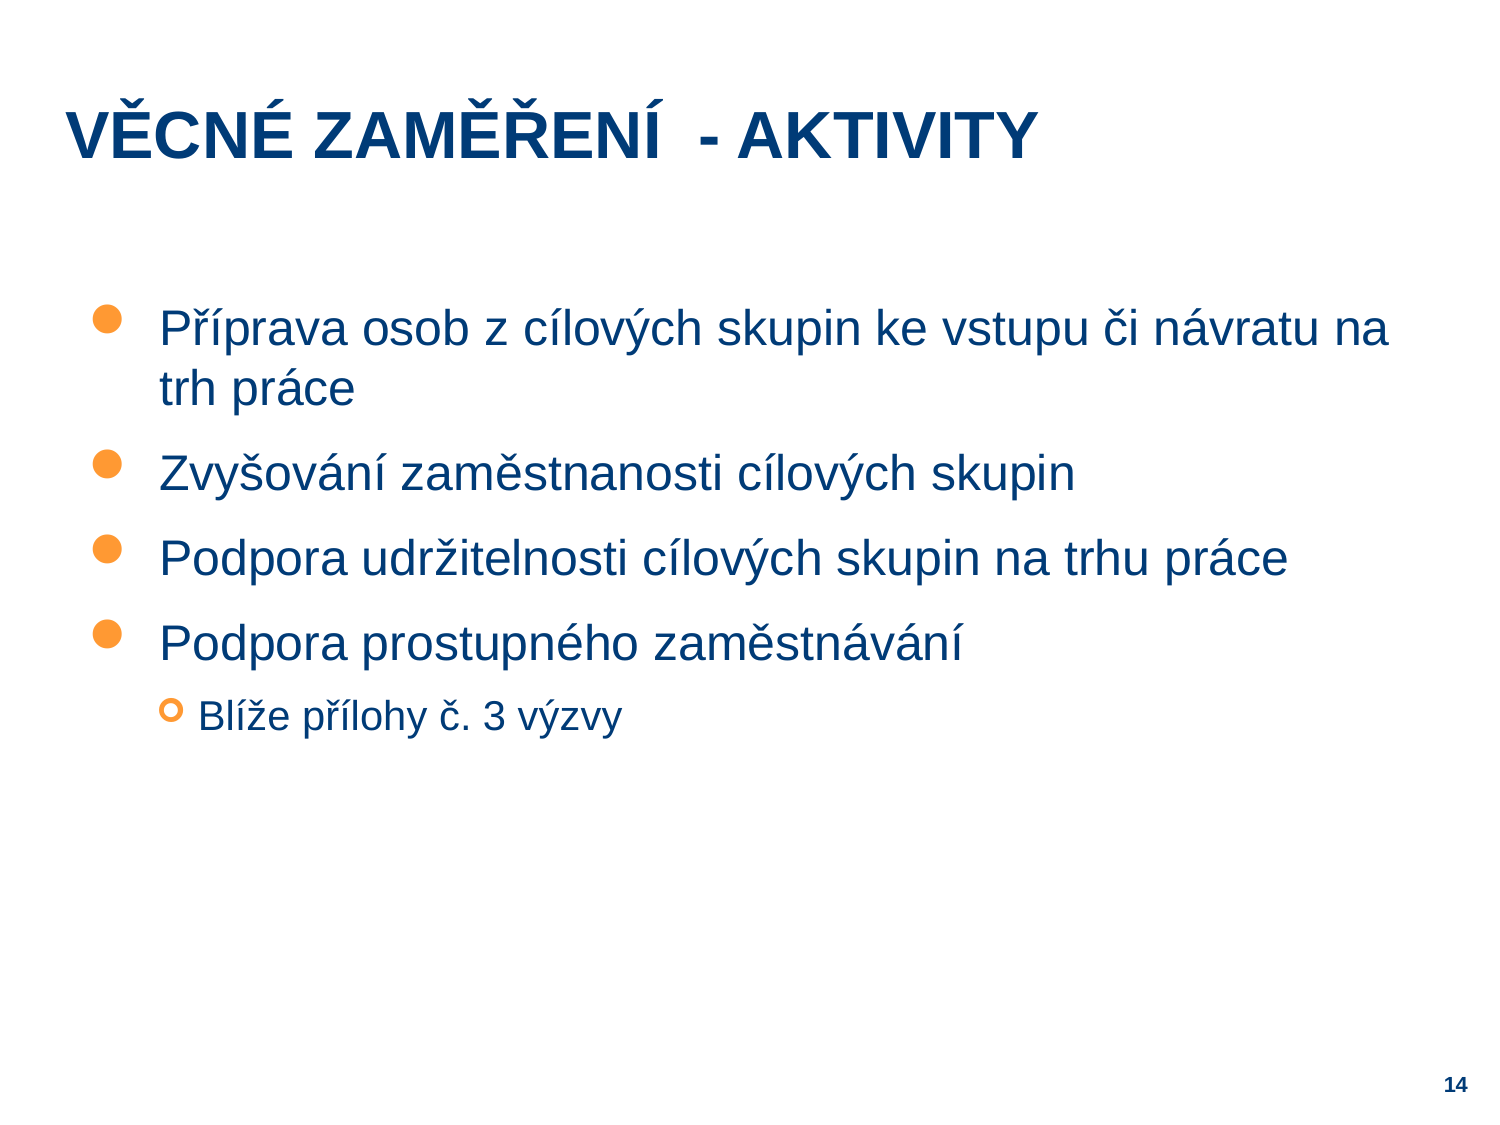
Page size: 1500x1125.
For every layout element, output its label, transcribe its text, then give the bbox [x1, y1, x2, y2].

list Příprava osob z cílových skupin ke vstupu či návratu na trh práce Zvyšování zaměstnanosti cílových skupin Podpora udržitelnosti cílových skupin na trhu práce Podpora prostupného zaměstnávání Blíže přílohy č. 3 výzvy [88, 295, 1412, 1004]
title Věcné zaměření - Aktivity [59, 42, 1441, 220]
slide_number 14 [1417, 1068, 1495, 1099]
